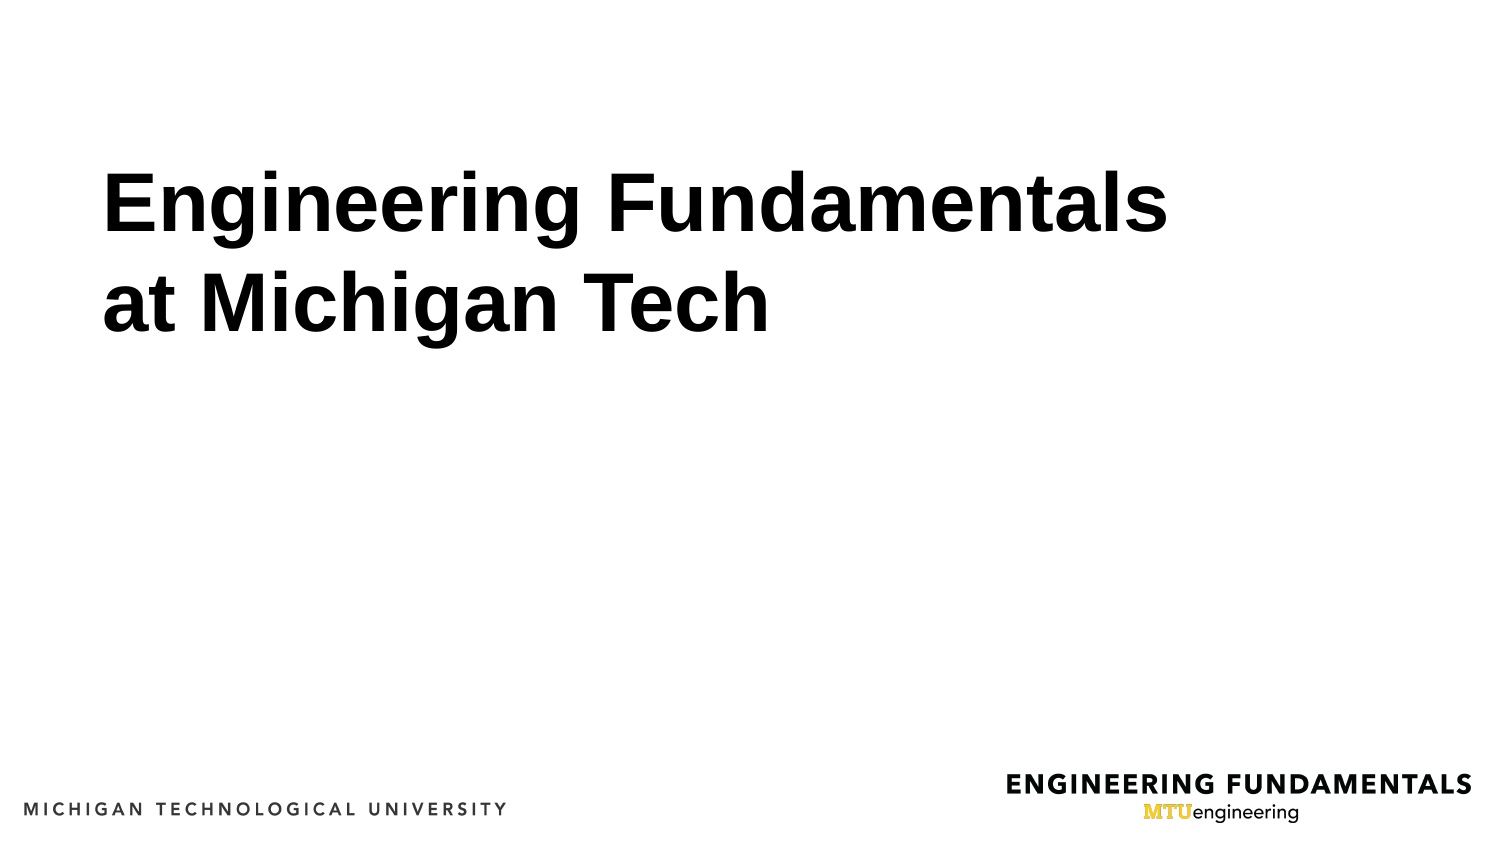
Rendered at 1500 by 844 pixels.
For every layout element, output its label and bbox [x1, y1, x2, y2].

picture [23, 800, 510, 823]
picture [1005, 770, 1474, 823]
